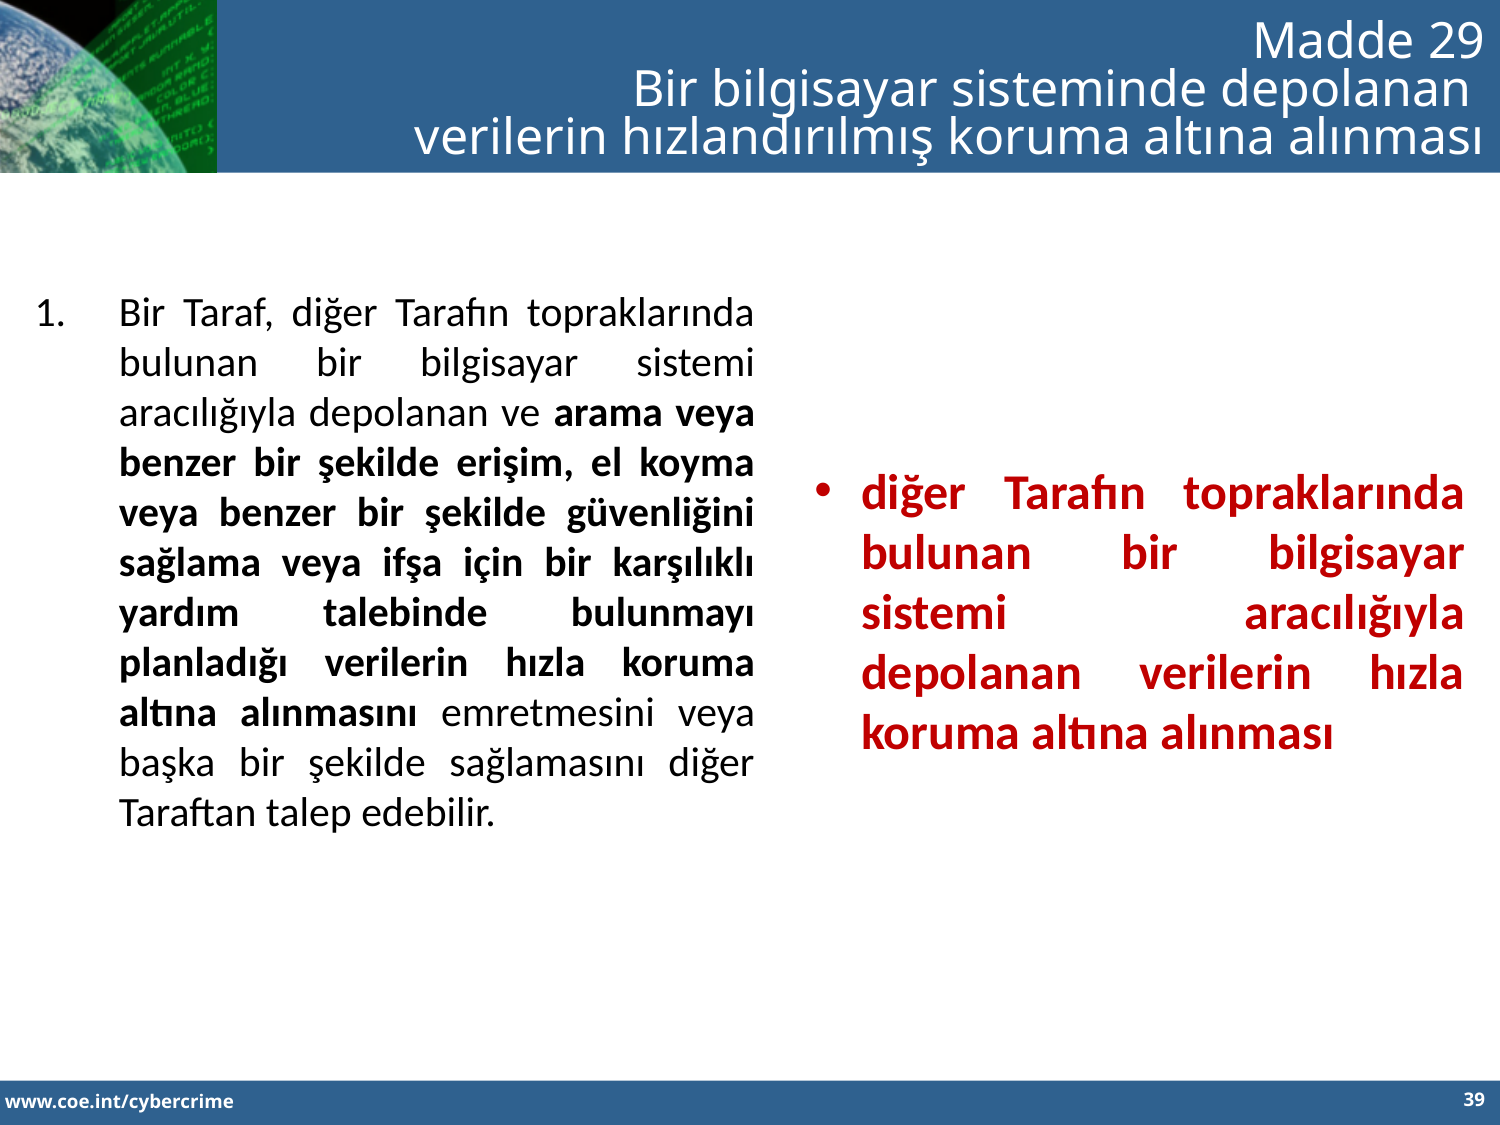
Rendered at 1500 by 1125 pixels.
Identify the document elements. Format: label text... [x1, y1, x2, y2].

slide_number 39 [1149, 1079, 1500, 1125]
text_box diğer Tarafın topraklarında bulunan bir bilgisayar sistemi aracılığıyla depolanan verilerin hızla koruma altına alınması [799, 451, 1480, 767]
text_box Madde 29 Bir bilgisayar sisteminde depolanan verilerin hızlandırılmış koruma altına alınması [324, 15, 1500, 168]
text_box Bir Taraf, diğer Tarafın topraklarında bulunan bir bilgisayar sistemi aracılığıyla depolanan ve arama veya benzer bir şekilde erişim, el koyma veya benzer bir şekilde güvenliğini sağlama veya ifşa için bir karşılıklı yardım talebinde bulunmayı planladığı verilerin hızla koruma altına alınmasını emretmesini veya başka bir şekilde sağlamasını diğer Taraftan talep edebilir. [19, 277, 770, 843]
picture [0, 1, 217, 173]
